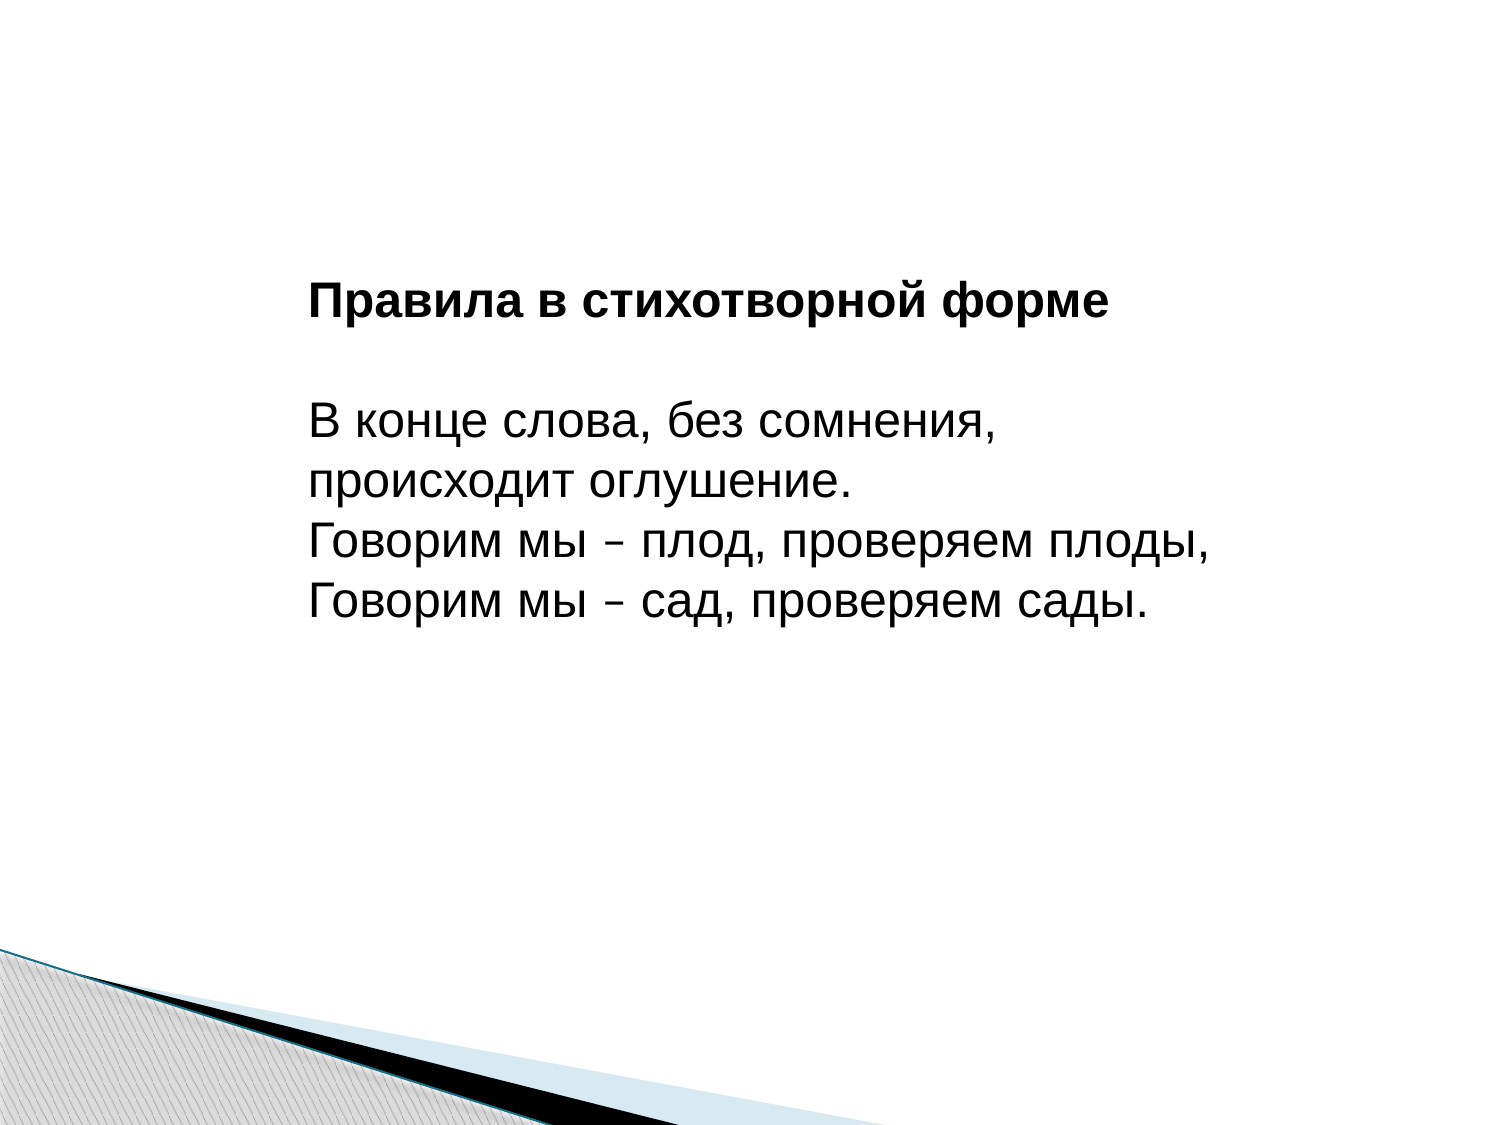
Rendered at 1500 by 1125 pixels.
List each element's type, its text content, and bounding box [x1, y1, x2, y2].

text_box Правила в стихотворной форме В конце слова, без сомнения, происходит оглушение. Говорим мы – плод, проверяем плоды, Говорим мы – сад, проверяем сады. [292, 259, 1395, 635]
